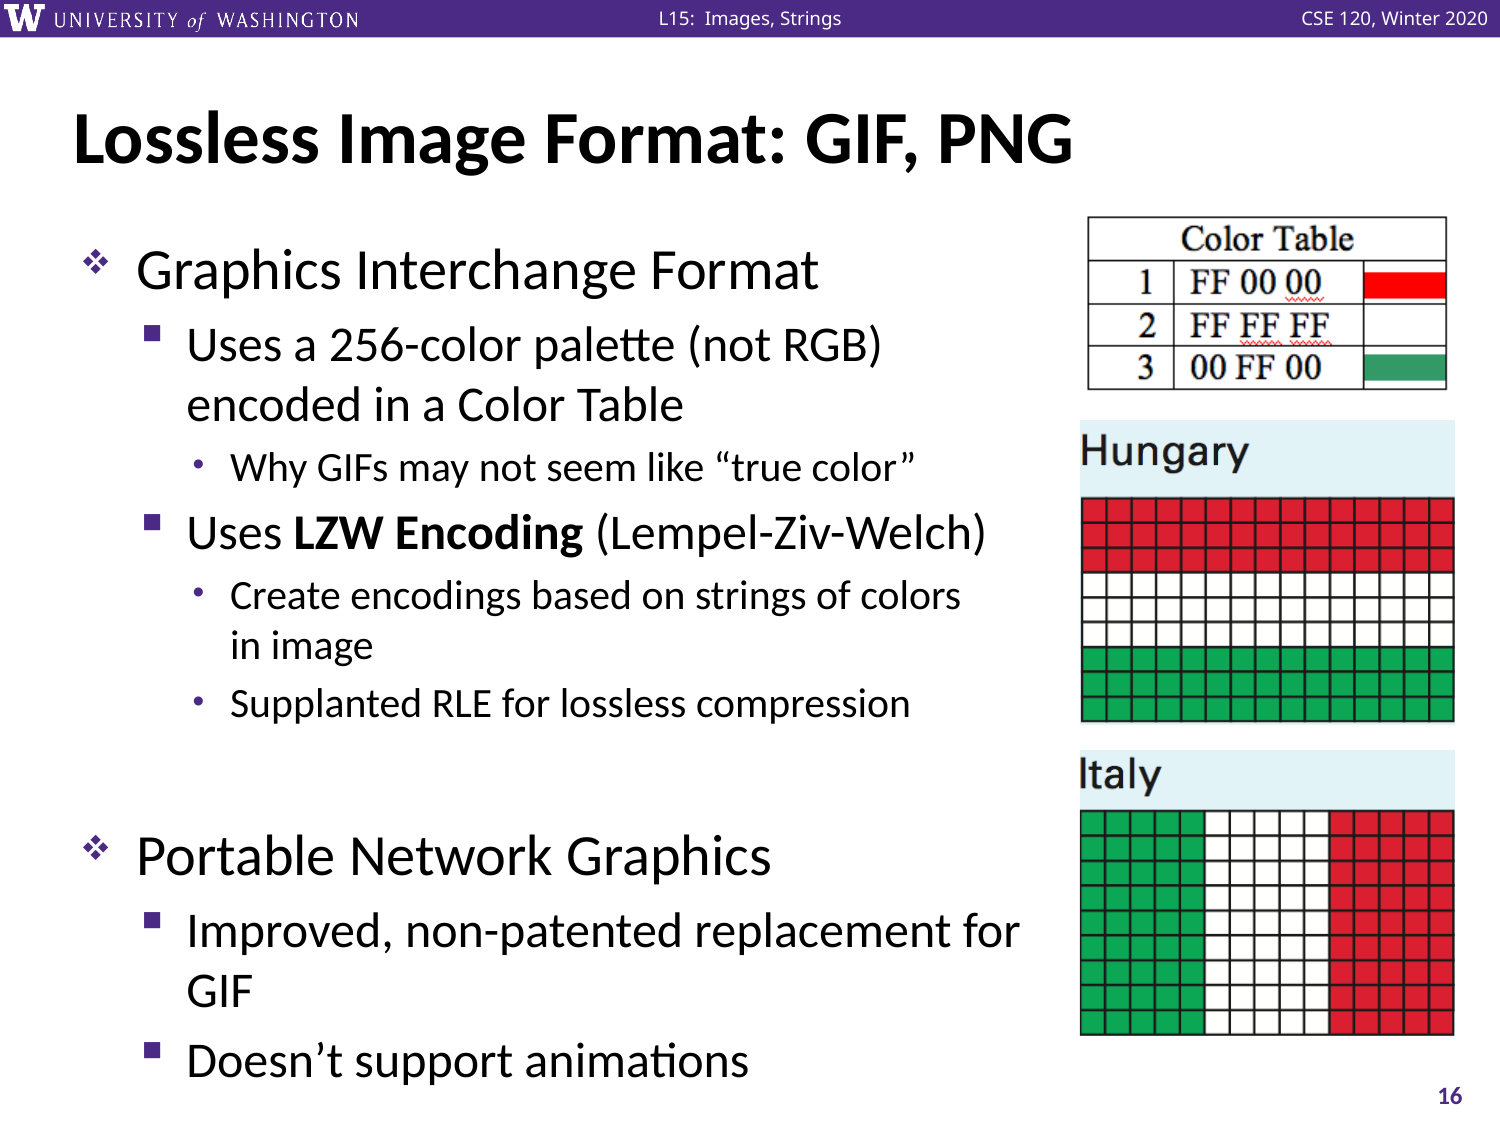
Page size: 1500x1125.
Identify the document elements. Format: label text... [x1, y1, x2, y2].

picture [1079, 419, 1456, 725]
list Graphics Interchange Format Uses a 256-color palette (not RGB) encoded in a Color Table Why GIFs may not seem like “true color” Uses LZW Encoding (Lempel-Ziv-Welch) Create encodings based on strings of colors in image Supplanted RLE for lossless compression Portable Network Graphics Improved, non-patented replacement for GIF Doesn’t support animations [64, 223, 1438, 1040]
slide_number 16 [1400, 1065, 1500, 1125]
picture [1079, 749, 1456, 1036]
picture [1079, 209, 1456, 399]
title Lossless Image Format: GIF, PNG [58, 71, 1438, 197]
picture [4, 4, 358, 32]
